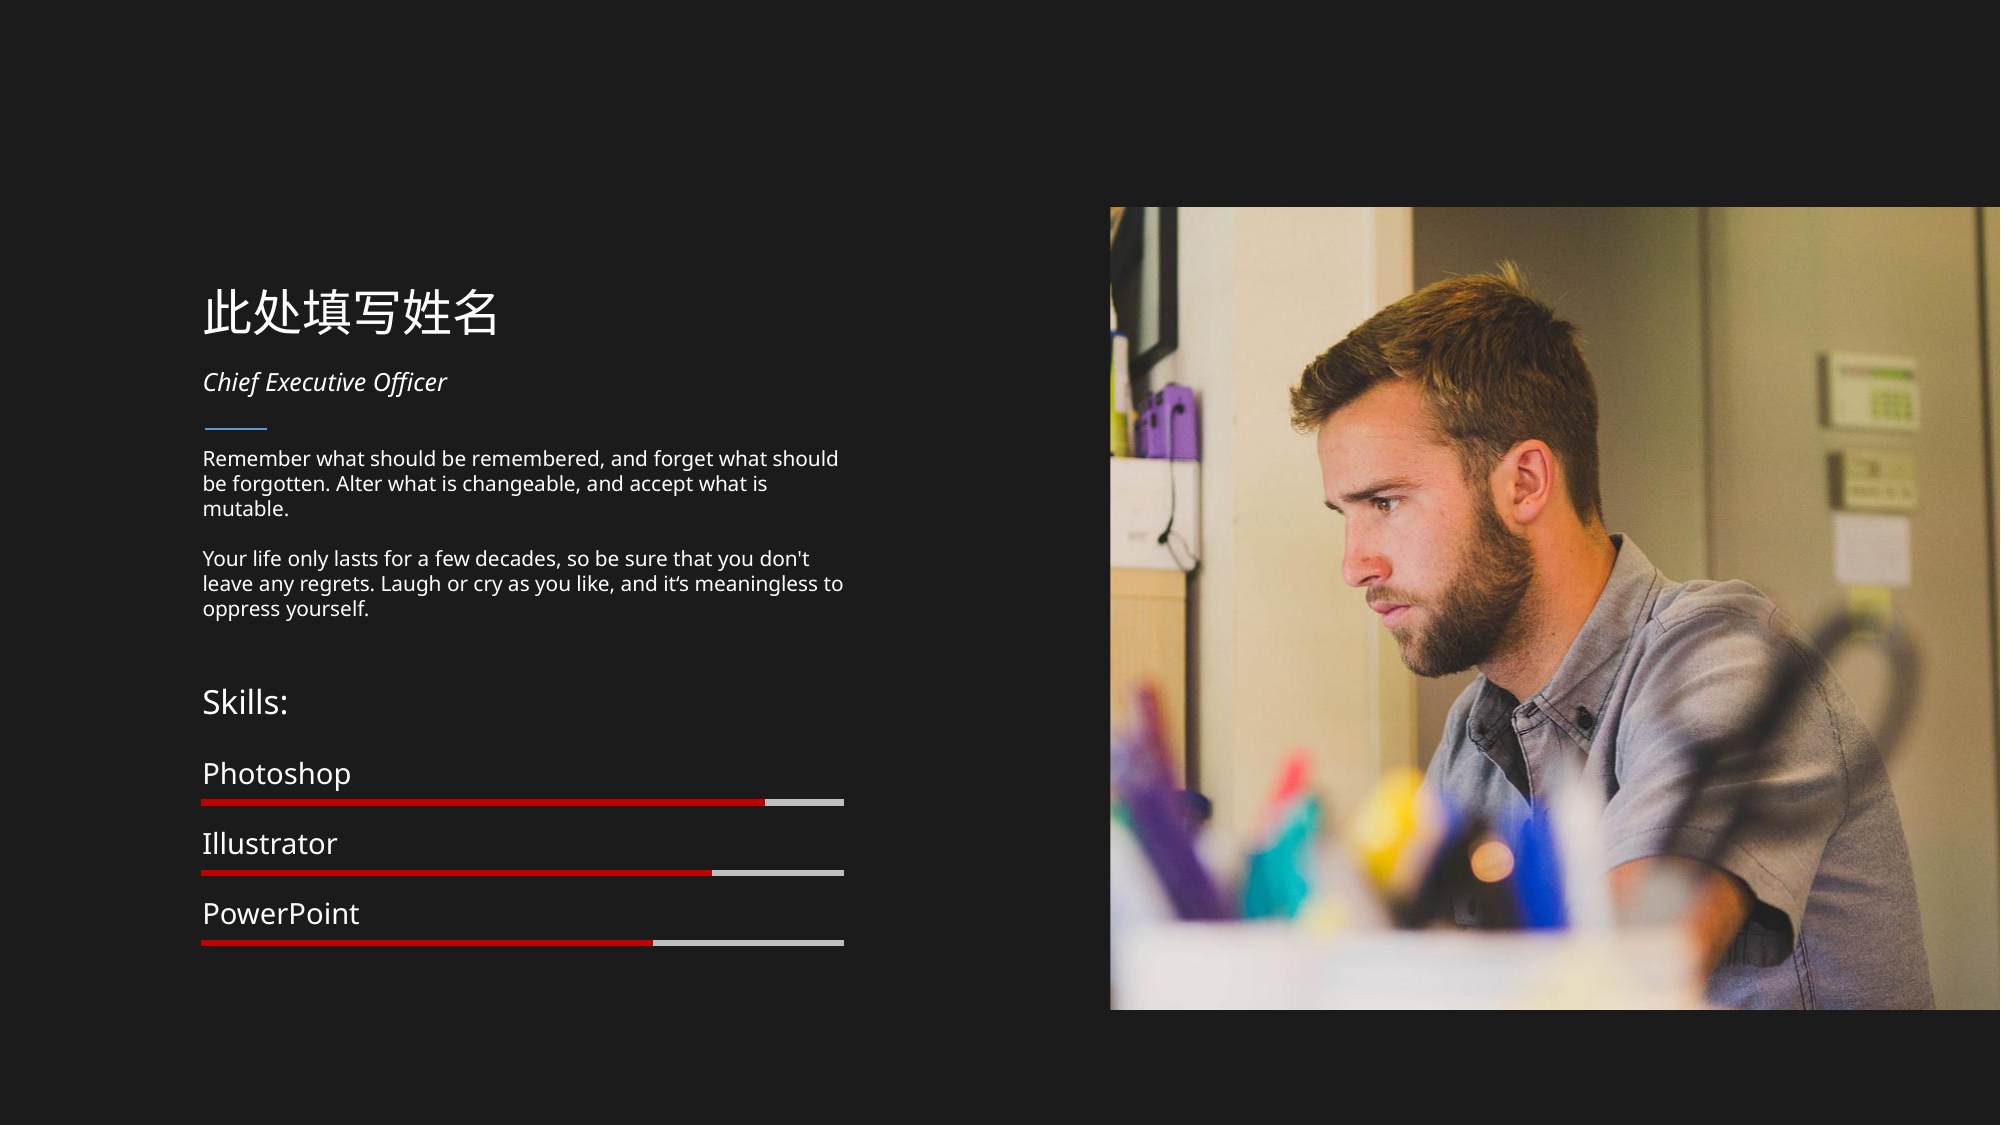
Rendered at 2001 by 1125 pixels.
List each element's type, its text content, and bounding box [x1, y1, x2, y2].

text_box Skills: [187, 673, 360, 729]
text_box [187, 817, 844, 873]
text_box Remember what should be remembered, and forget what should be forgotten. Alter what is changeable, and accept what is mutable. Your life only lasts for a few decades, so be sure that you don't leave any regrets. Laugh or cry as you like, and it‘s meaningless to oppress yourself. [187, 438, 867, 628]
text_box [187, 887, 844, 943]
text_box [0, 0, 2000, 1125]
text_box 此处填写姓名 Chief Executive Officer [187, 273, 985, 404]
text_box [1109, 206, 2000, 1011]
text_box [187, 747, 844, 803]
